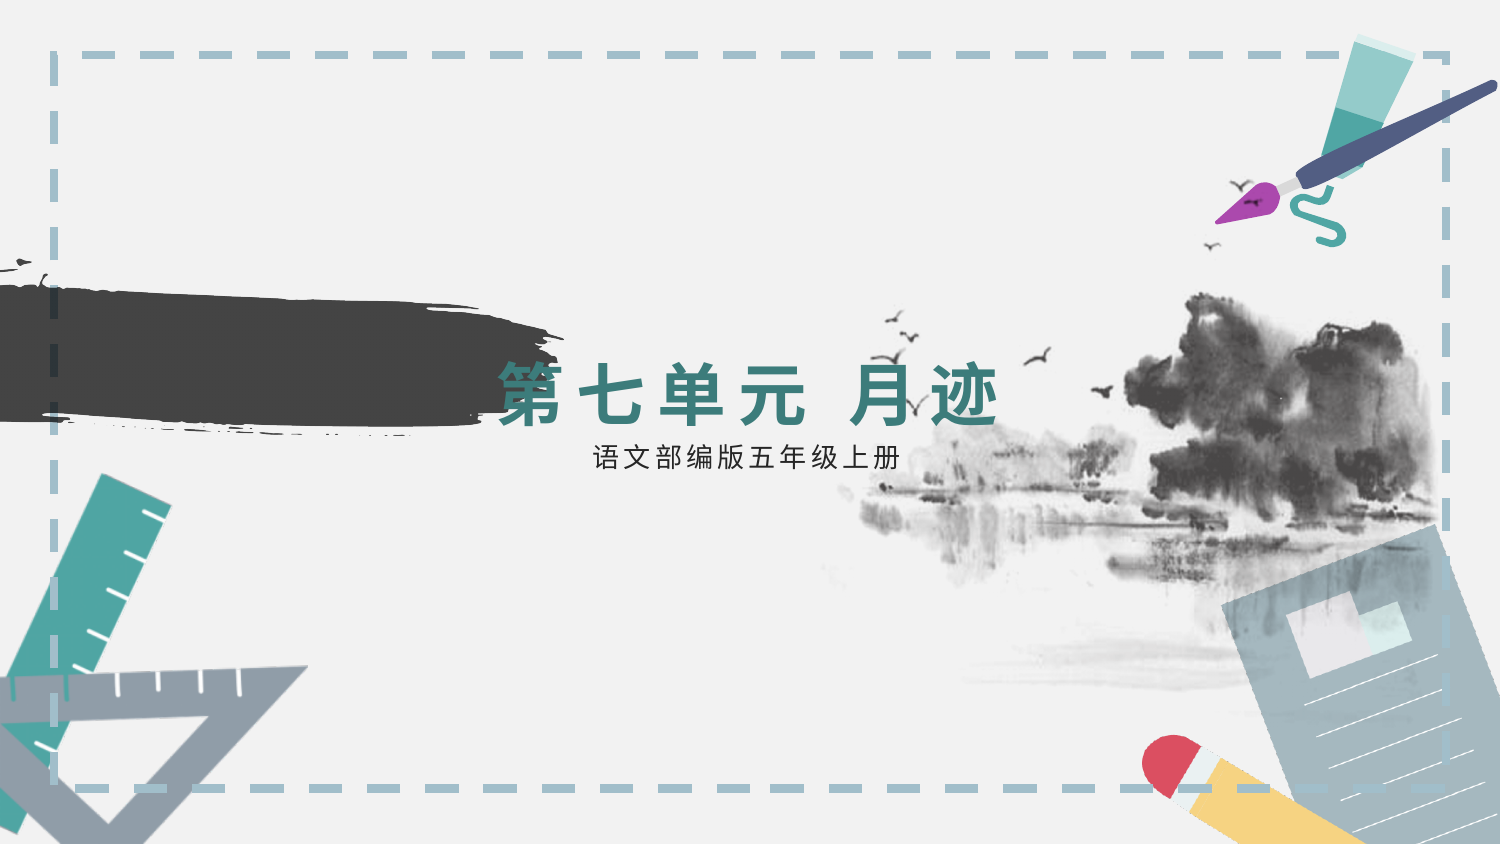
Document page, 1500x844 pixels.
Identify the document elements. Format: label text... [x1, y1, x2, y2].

text_box 第七单元 月迹 [564, 263, 820, 435]
picture [820, 176, 1500, 844]
text_box 语文部编版五年级上册 [281, 440, 820, 587]
picture [0, 458, 308, 844]
picture [0, 251, 564, 436]
